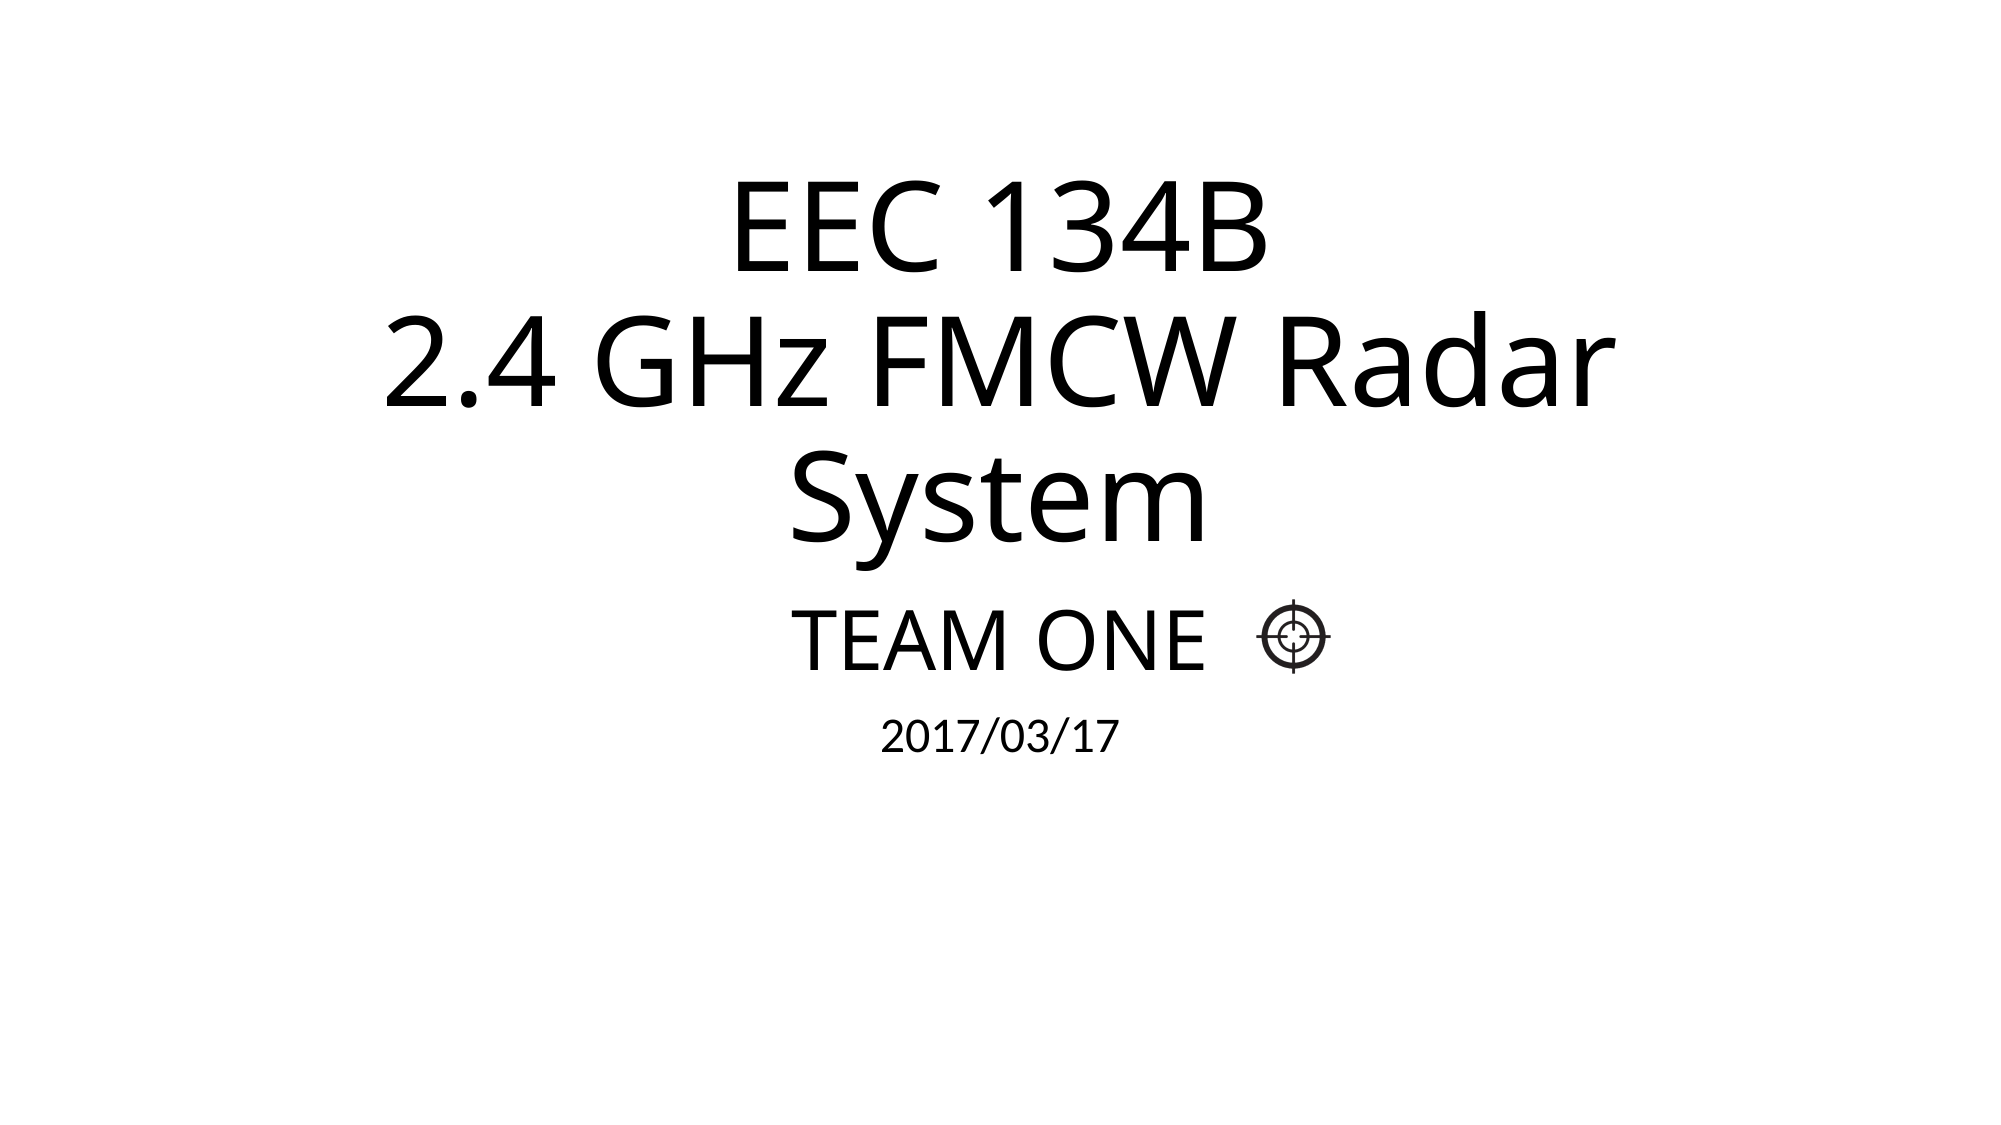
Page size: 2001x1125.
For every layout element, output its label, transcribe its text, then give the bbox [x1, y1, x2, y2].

subtitle TEAM ONE 2017/03/17 [249, 590, 1750, 863]
title EEC 134B 2.4 GHz FMCW Radar System [249, 184, 1750, 576]
picture [1247, 590, 1340, 683]
